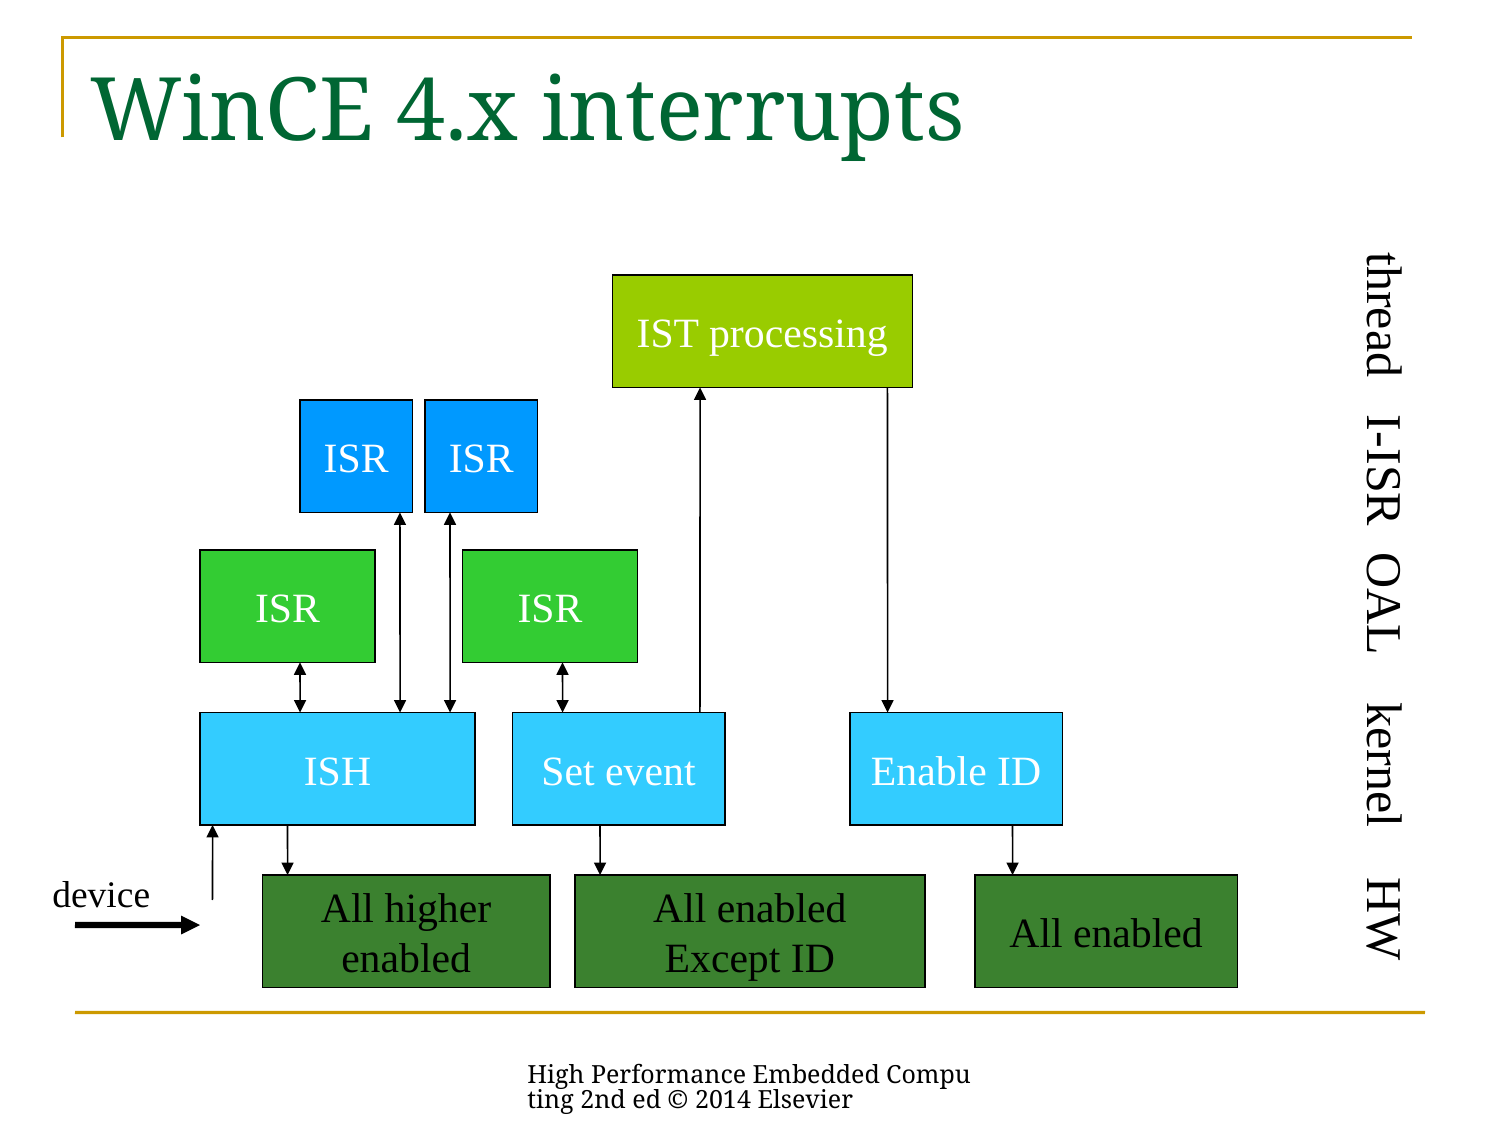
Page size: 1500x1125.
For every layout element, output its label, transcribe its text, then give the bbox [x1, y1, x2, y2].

text_box [881, 387, 894, 713]
text_box [593, 824, 607, 875]
text_box I-ISR [1350, 400, 1426, 542]
text_box OAL [1350, 542, 1426, 671]
text_box IST processing [612, 275, 913, 388]
text_box ISR [200, 549, 375, 663]
text_box All enabled Except ID [575, 875, 925, 988]
text_box ISR [462, 549, 638, 663]
text_box [293, 662, 307, 713]
text_box [443, 512, 457, 713]
text_box [74, 918, 200, 932]
text_box ISH [200, 712, 475, 825]
text_box [1006, 824, 1019, 875]
text_box device [37, 862, 166, 923]
text_box ISR [300, 399, 413, 513]
text_box ISR [425, 399, 538, 513]
text_box Set event [512, 712, 725, 825]
footer High Performance Embedded Computing 2nd ed © 2014 Elsevier [512, 1025, 988, 1100]
text_box Enable ID [849, 712, 1063, 825]
text_box [556, 662, 569, 713]
title WinCE 4.x interrupts [75, 45, 1425, 233]
text_box All higher enabled [262, 875, 550, 988]
text_box [393, 512, 407, 713]
text_box [281, 824, 294, 875]
text_box [693, 387, 707, 713]
text_box kernel [1350, 687, 1426, 843]
text_box All enabled [975, 875, 1238, 988]
text_box thread [1350, 237, 1426, 393]
text_box HW [1350, 862, 1426, 976]
text_box [206, 825, 219, 901]
